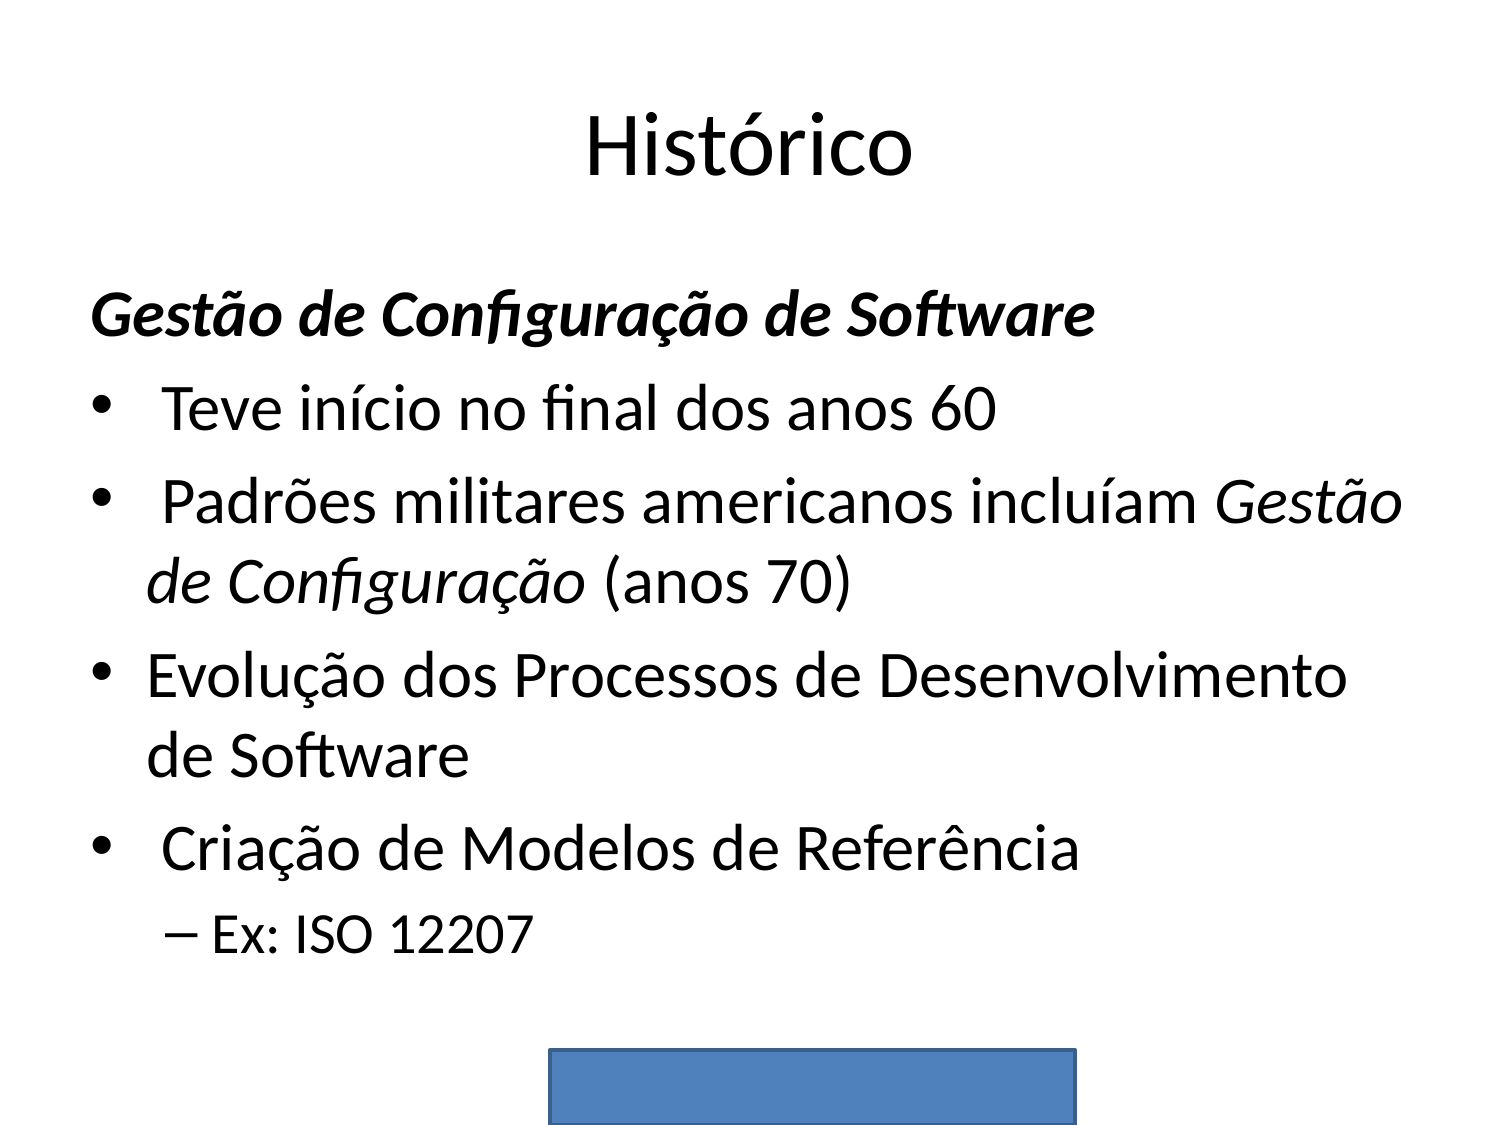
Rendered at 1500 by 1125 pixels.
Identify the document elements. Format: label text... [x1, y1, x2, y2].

title Histórico [75, 45, 1425, 233]
text_box [548, 1048, 1077, 1125]
list Gestão de Configuração de Software Teve início no final dos anos 60 Padrões militares americanos incluíam Gestão de Configuração (anos 70) Evolução dos Processos de Desenvolvimento de Software Criação de Modelos de Referência Ex: ISO 12207 [75, 262, 1425, 1005]
